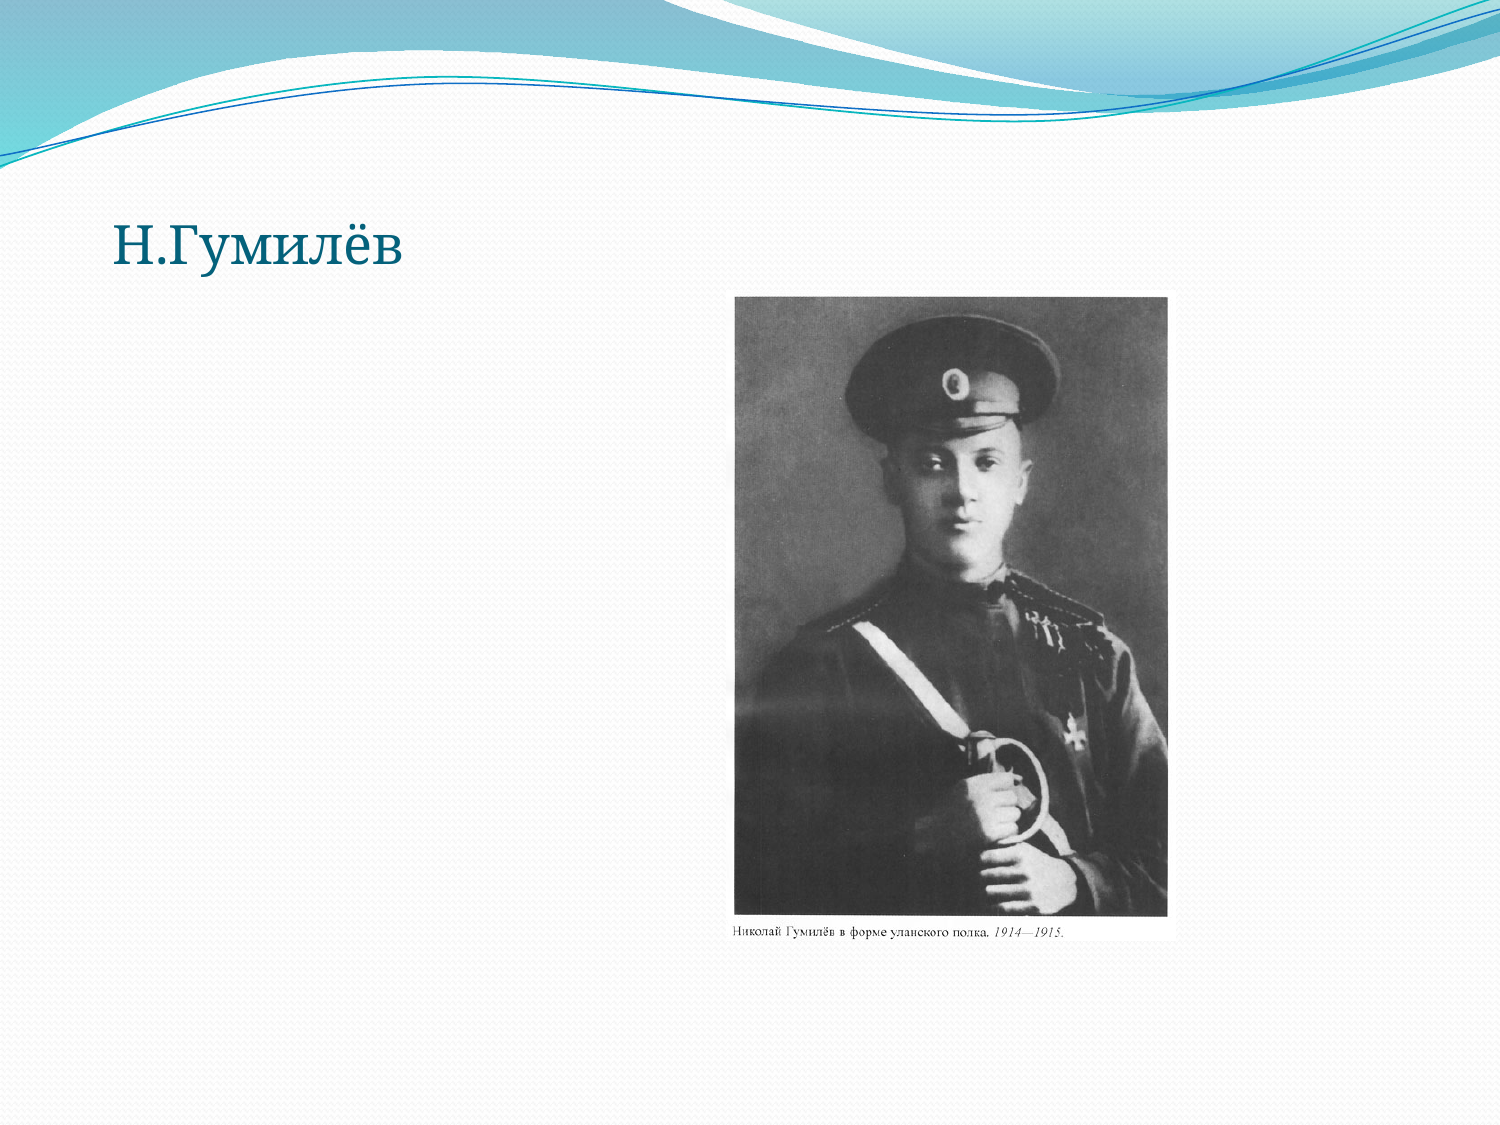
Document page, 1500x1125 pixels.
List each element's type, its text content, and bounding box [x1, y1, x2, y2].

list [726, 290, 1176, 941]
title Н.Гумилёв [112, 84, 563, 275]
